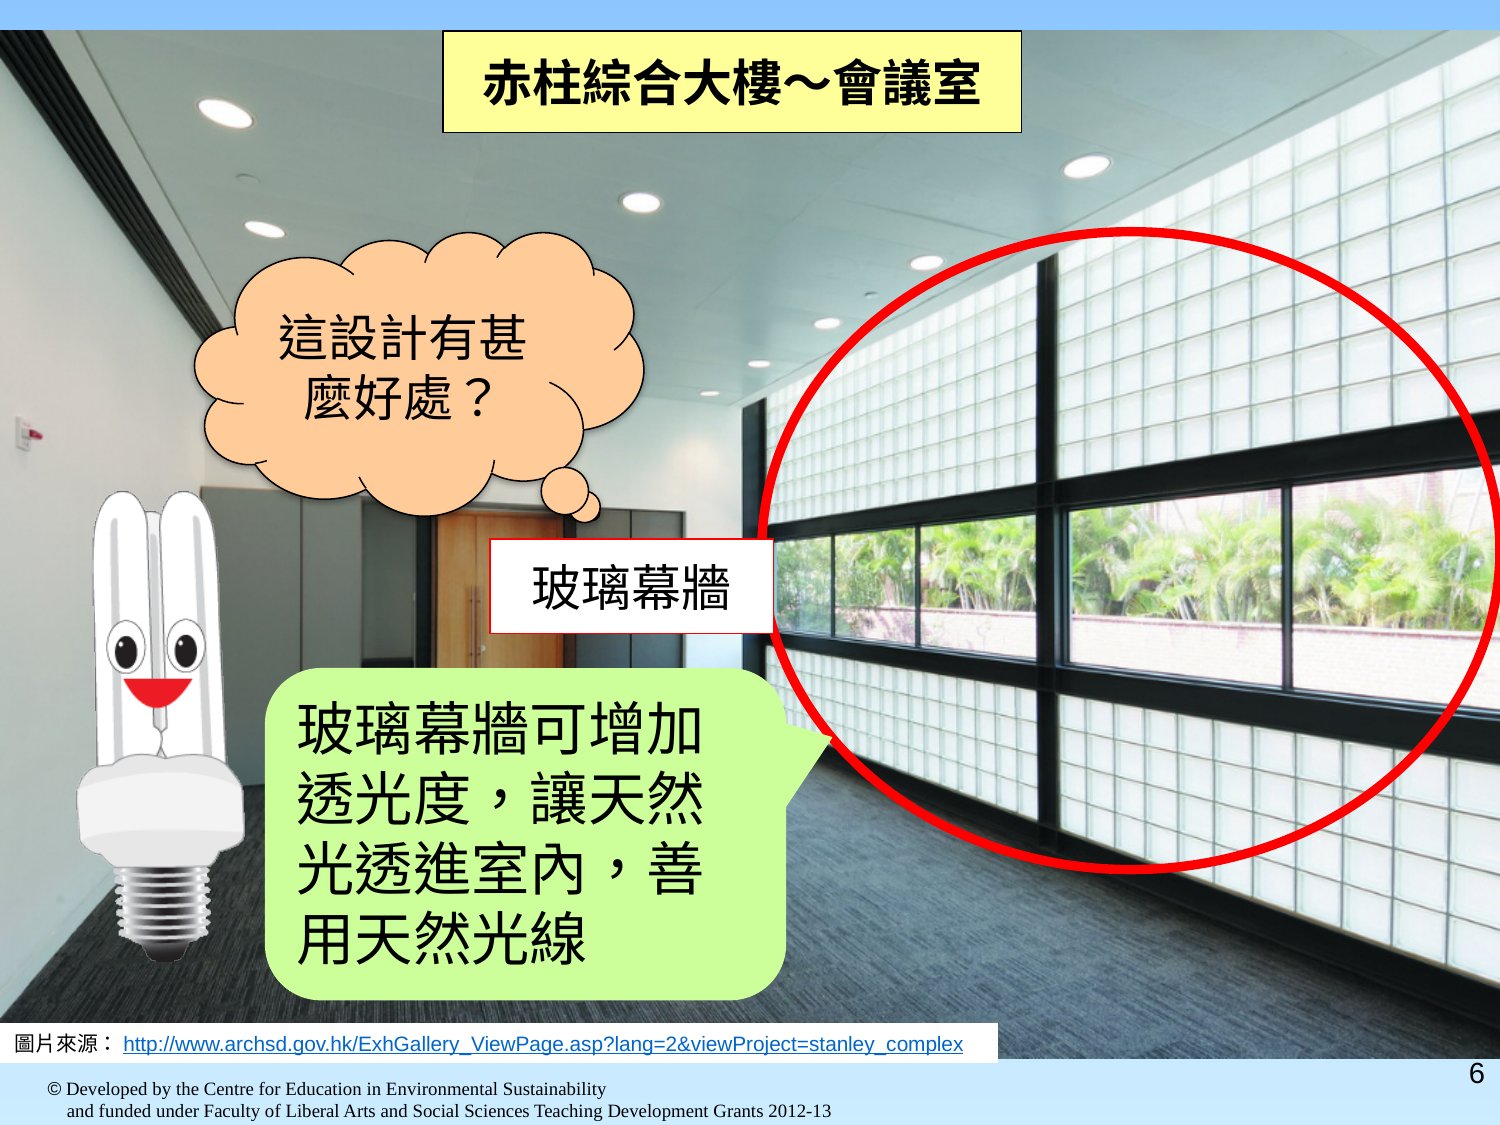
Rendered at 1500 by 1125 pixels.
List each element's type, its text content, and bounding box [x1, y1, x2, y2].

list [0, 30, 1500, 1059]
slide_number 6 [1204, 1064, 1500, 1125]
picture [76, 491, 245, 962]
text_box © Developed by the Centre for Education in Environmental Sustainability and funded under Faculty of Liberal Arts and Social Sciences Teaching Development Grants 2012-13 [33, 1069, 852, 1125]
